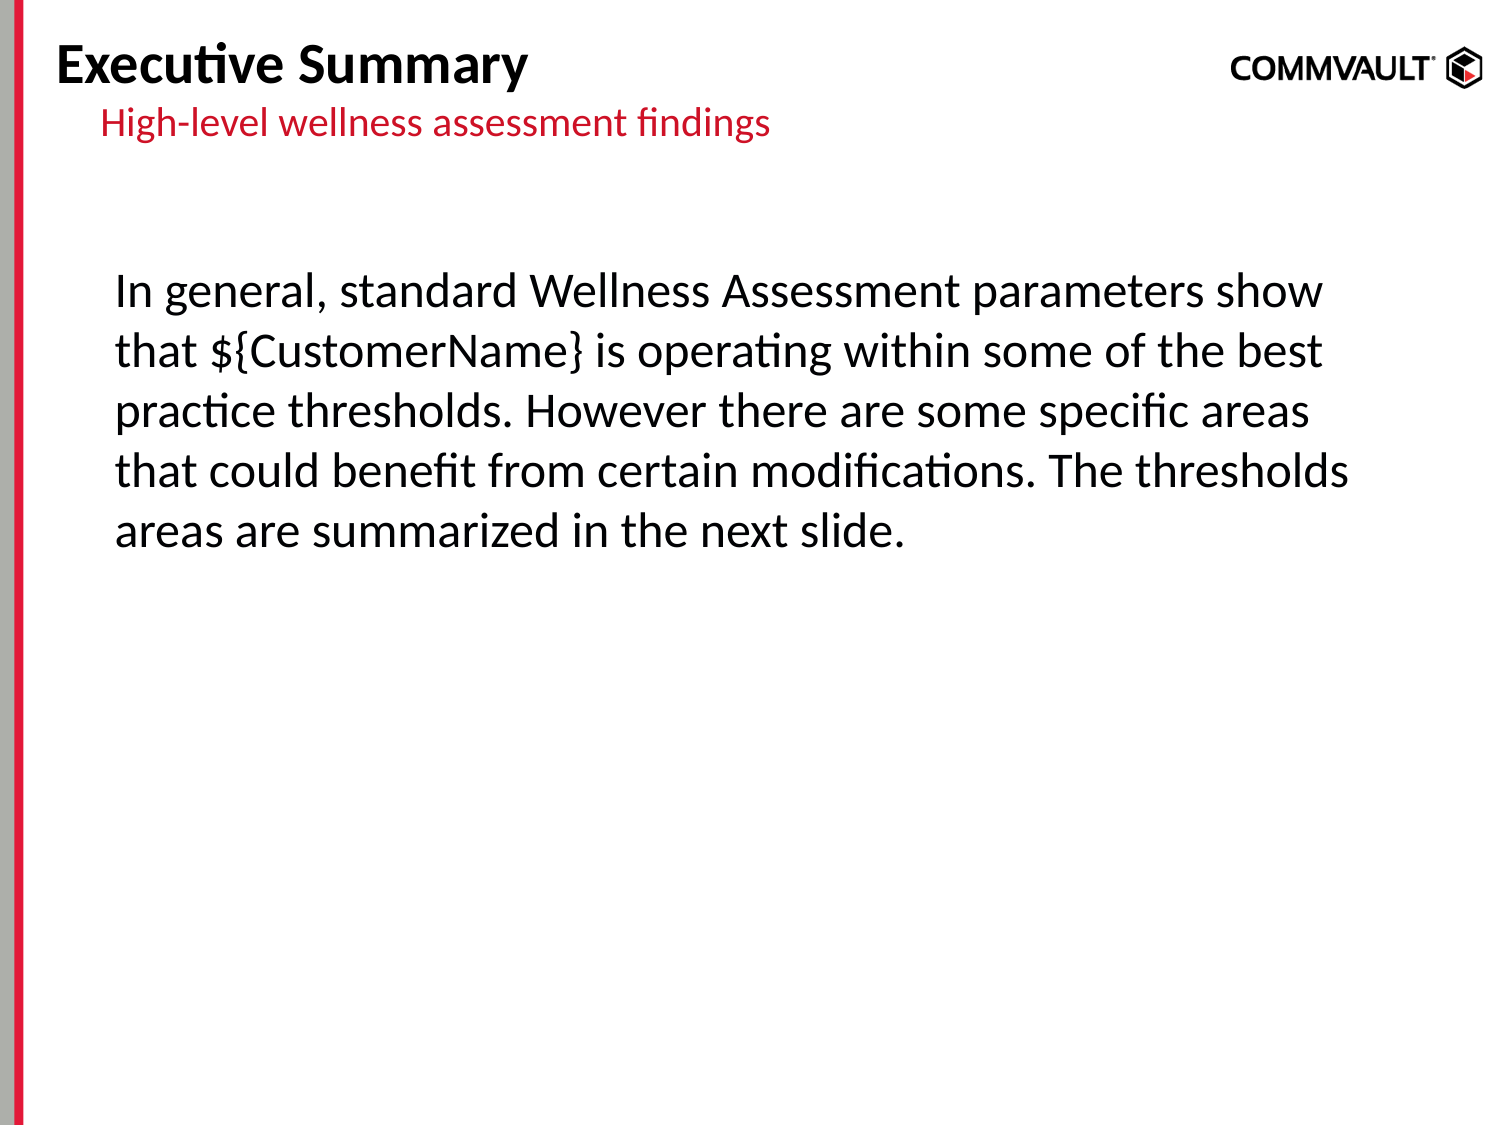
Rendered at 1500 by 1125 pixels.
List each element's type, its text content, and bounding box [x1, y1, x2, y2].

title Executive Summary [41, 30, 1247, 91]
text_box In general, standard Wellness Assessment parameters show that ${CustomerName} is operating within some of the best practice thresholds. However there are some specific areas that could benefit from certain modifications. The thresholds areas are summarized in the next slide. [24, 249, 1375, 1088]
picture [1247, 46, 1483, 89]
list High-level wellness assessment findings [85, 91, 1247, 150]
